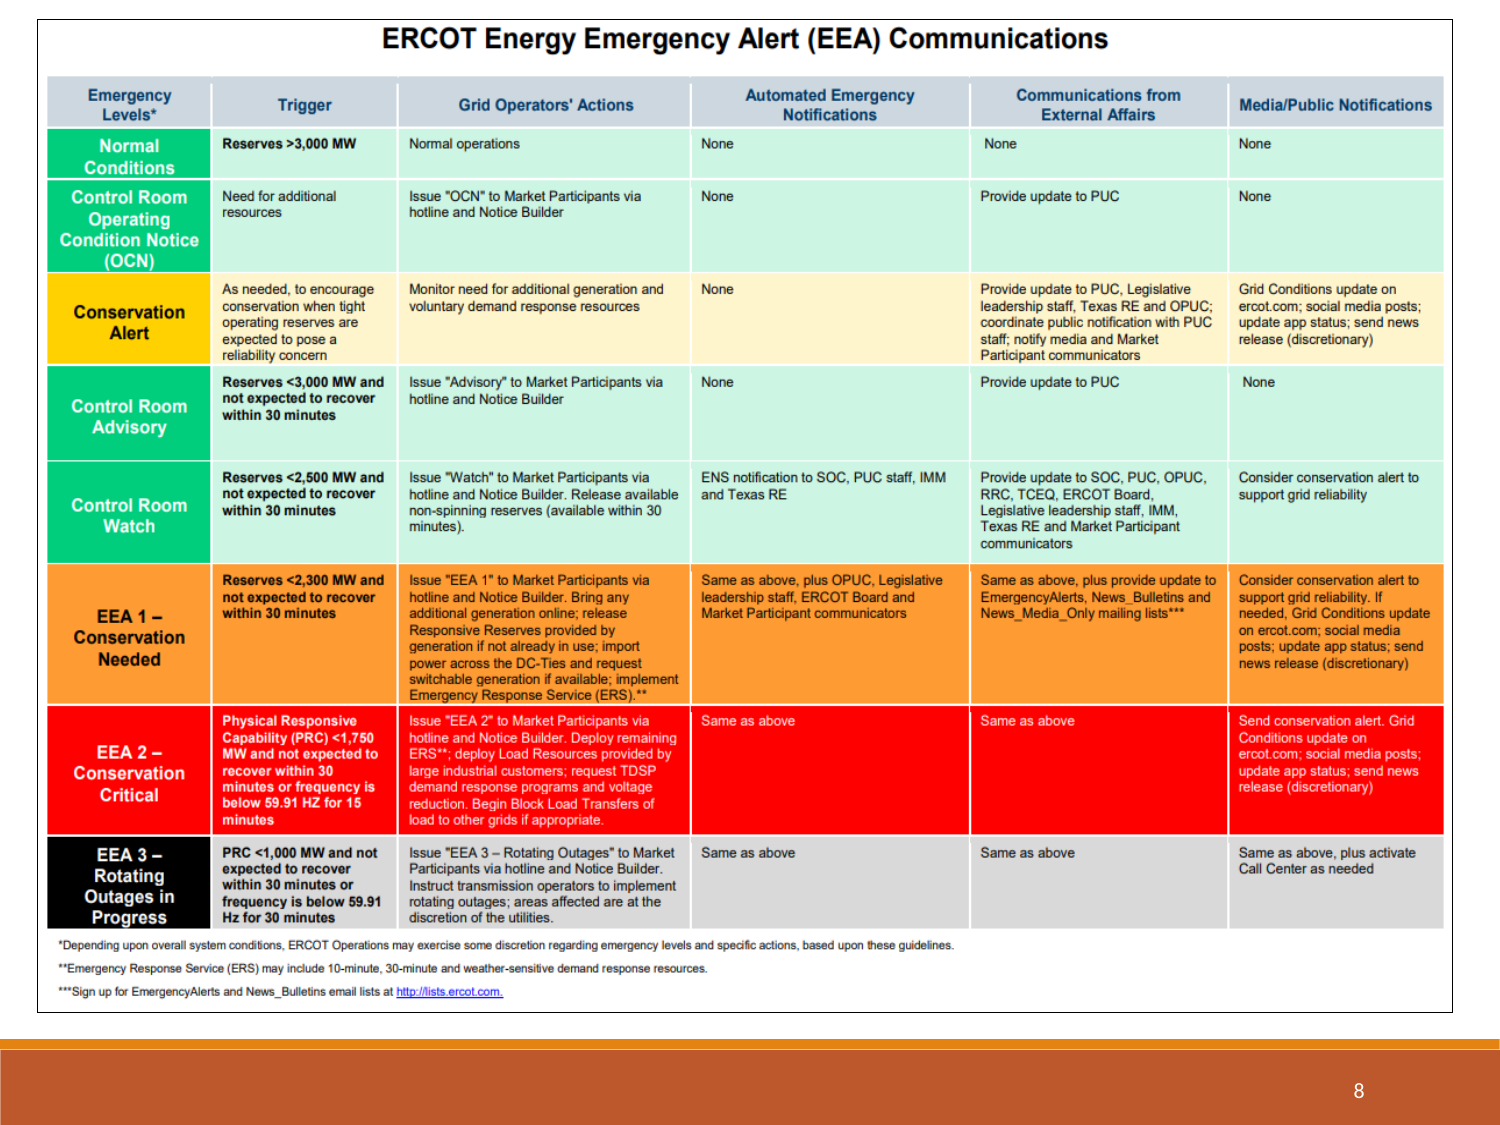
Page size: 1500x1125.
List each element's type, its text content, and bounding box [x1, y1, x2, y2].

slide_number 8 [1218, 1059, 1380, 1120]
picture [36, 19, 1453, 1013]
